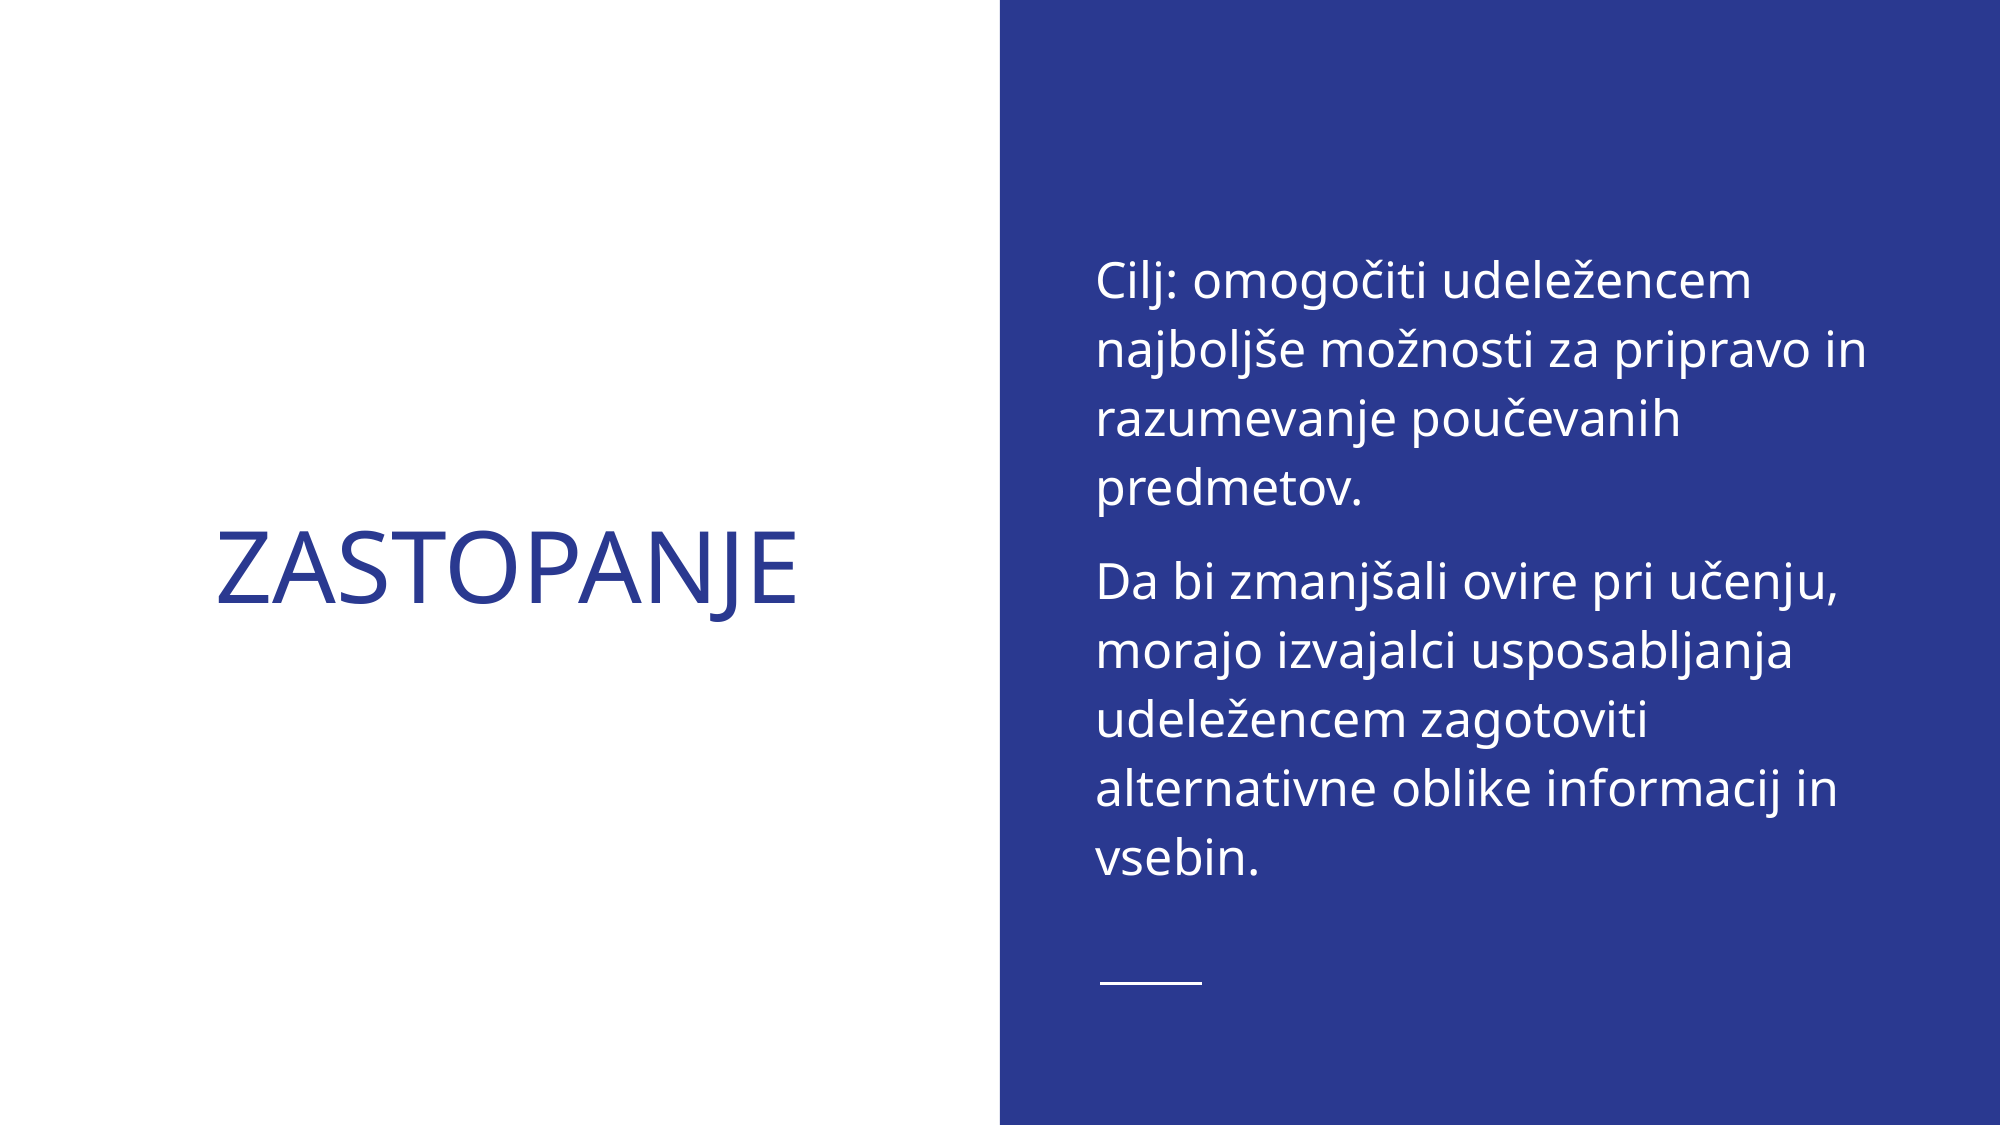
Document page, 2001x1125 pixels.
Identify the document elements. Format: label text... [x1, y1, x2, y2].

list Cilj: omogočiti udeležencem najboljše možnosti za pripravo in razumevanje poučevanih predmetov. Da bi zmanjšali ovire pri učenju, morajo izvajalci usposabljanja udeležencem zagotoviti alternativne oblike informacij in vsebin. [1080, 158, 1920, 967]
title ZASTOPANJE [65, 289, 951, 632]
